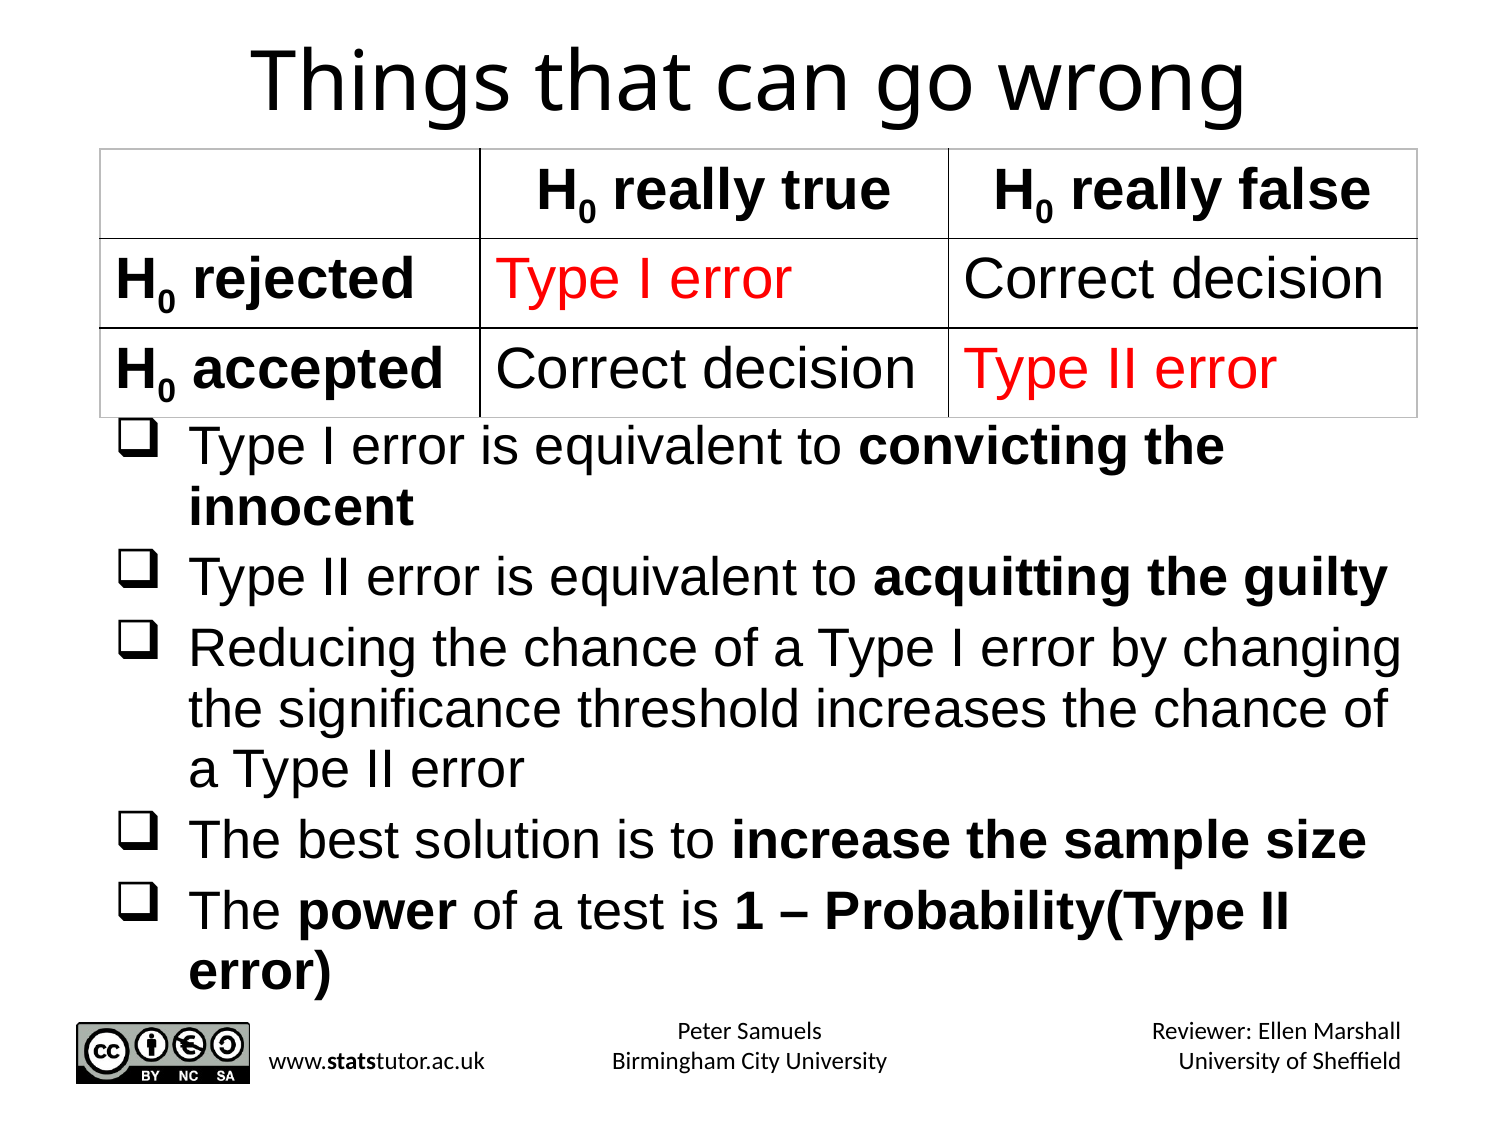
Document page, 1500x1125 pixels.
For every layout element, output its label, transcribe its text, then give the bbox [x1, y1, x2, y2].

text_box Reviewer: Ellen Marshall University of Sheffield [1038, 1007, 1417, 1083]
picture [76, 1022, 251, 1084]
title Things that can go wrong [75, 19, 1425, 135]
table_cell Type I error [481, 239, 948, 327]
text_box Peter Samuels Birmingham City University [549, 1007, 951, 1083]
table_header [101, 150, 479, 238]
table_cell Type II error [949, 329, 1416, 408]
table_cell Correct decision [949, 239, 1416, 327]
text_box Type I error is equivalent to convicting the innocent Type II error is equivalent to acquitting the guilty Reducing the chance of a Type I error by changing the significance threshold increases the chance of a Type II error The best solution is to increase the sample size The power of a test is 1 – Probability(Type II error) [100, 408, 1424, 1009]
table_header H0 really true [481, 150, 948, 238]
table_cell H0 accepted [101, 329, 479, 408]
table_cell H0 rejected [101, 239, 479, 327]
table_cell Correct decision [481, 329, 948, 408]
table_header H0 really false [949, 150, 1416, 238]
text_box www.statstutor.ac.uk [254, 1036, 526, 1082]
